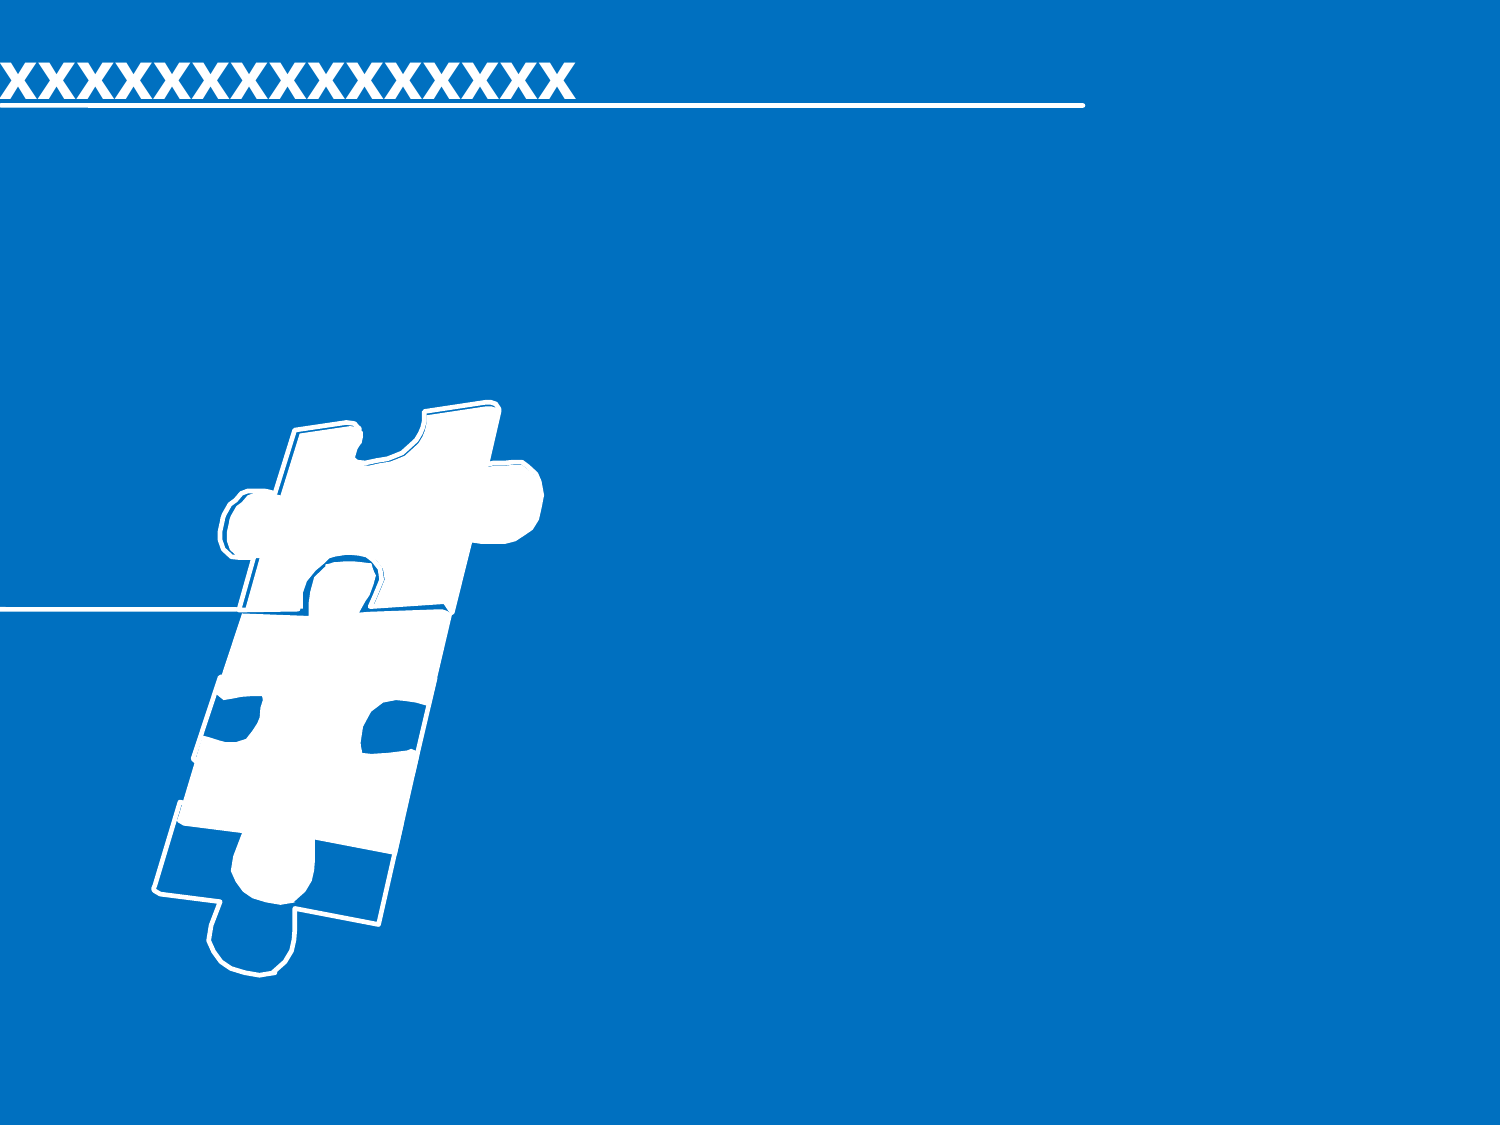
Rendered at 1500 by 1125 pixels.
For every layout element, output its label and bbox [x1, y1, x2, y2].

text_box [312, 914, 384, 927]
text_box [0, 24, 1102, 122]
text_box [460, 400, 499, 404]
text_box [151, 827, 170, 898]
text_box [175, 406, 542, 906]
text_box [206, 914, 297, 978]
